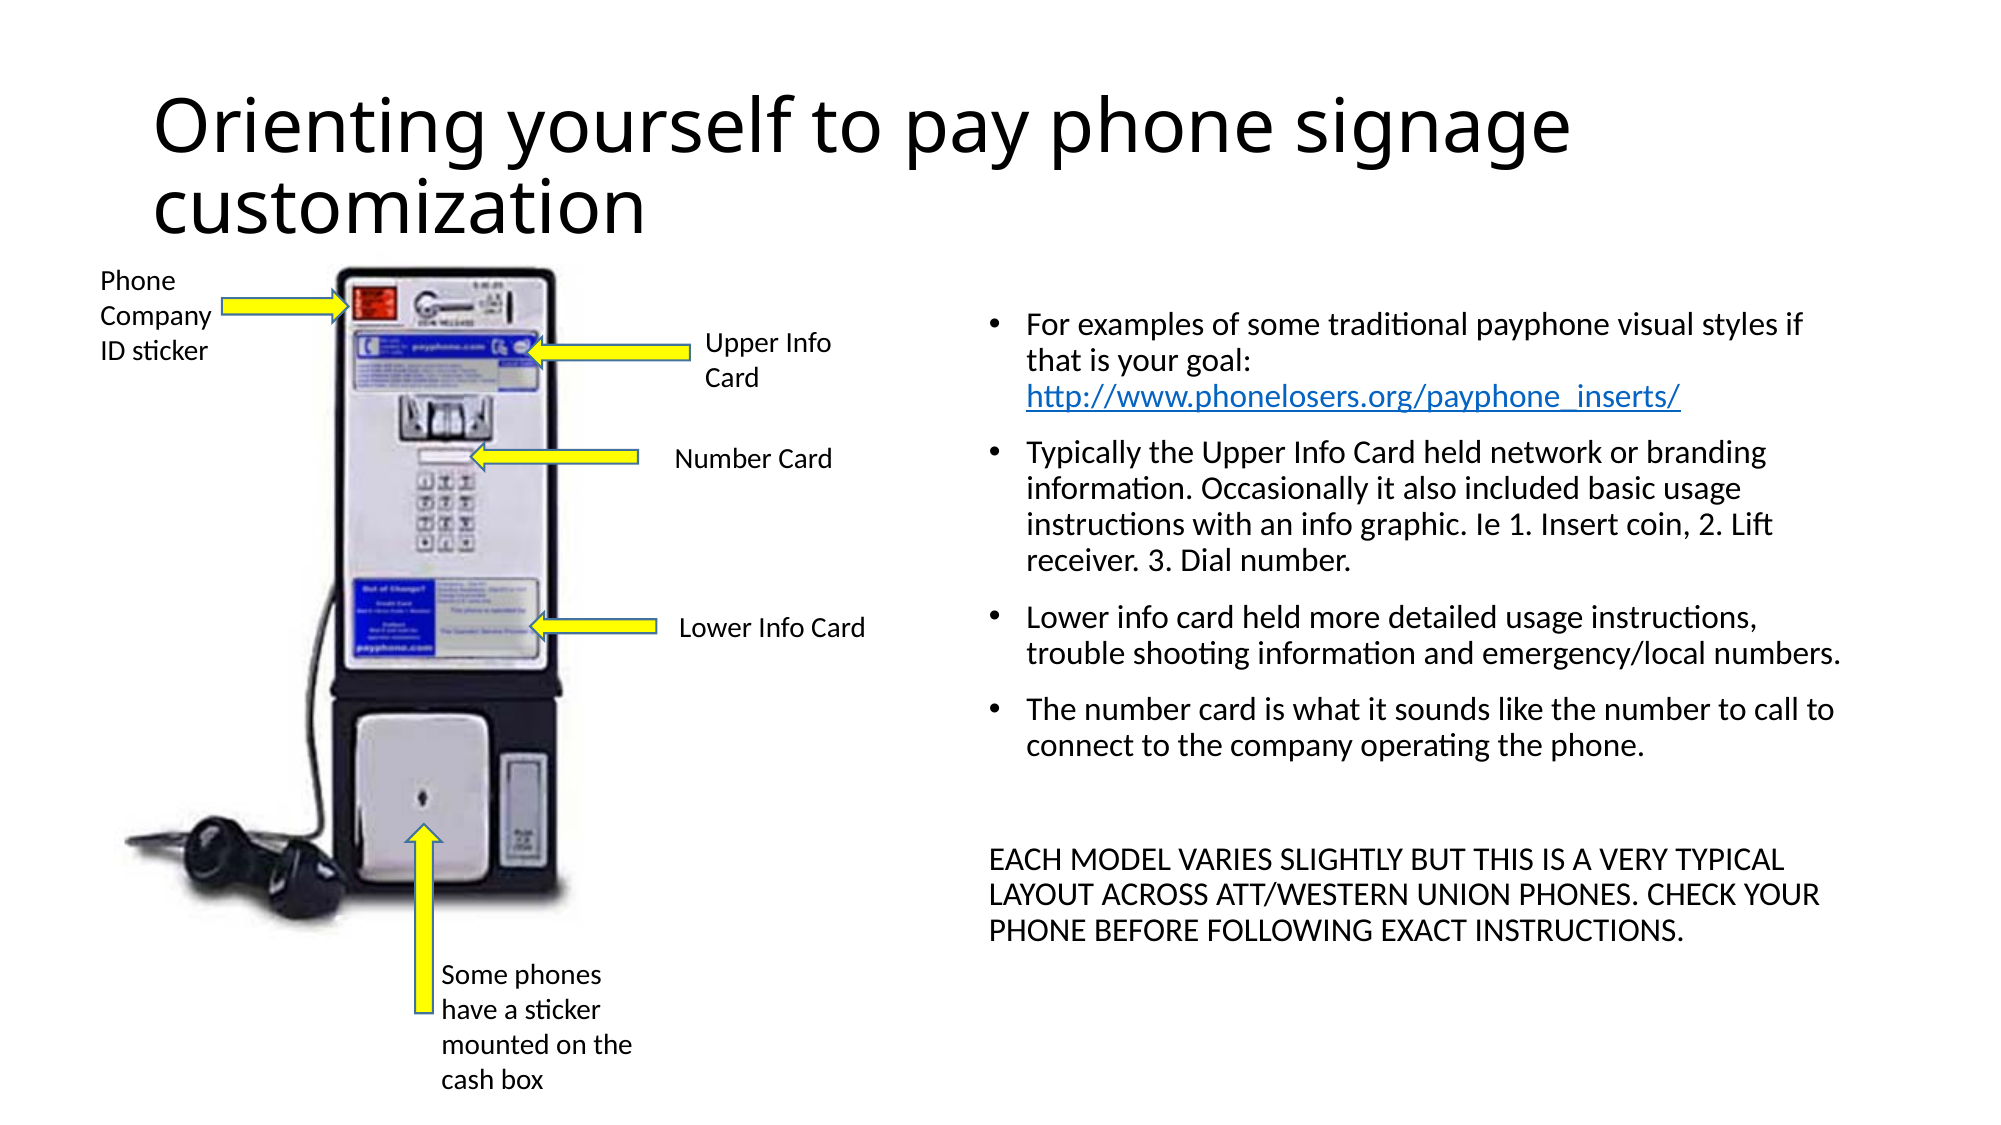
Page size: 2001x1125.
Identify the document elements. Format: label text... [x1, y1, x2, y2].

text_box Phone Company ID sticker [85, 254, 114, 374]
text_box Some phones have a sticker mounted on the cash box [426, 947, 657, 1103]
text_box [583, 343, 690, 362]
picture [114, 239, 583, 939]
text_box Number Card [659, 431, 865, 482]
text_box [583, 618, 658, 635]
text_box Upper Info Card [690, 316, 878, 401]
title Orienting yourself to pay phone signage customization [137, 59, 1863, 278]
text_box [583, 448, 640, 465]
text_box Lower Info Card [664, 600, 895, 651]
list For examples of some traditional payphone visual styles if that is your goal: http://www.phonelosers.org/payphone_inserts/ Typically the Upper Info Card held network or branding information. Occasionally it also included basic usage instructions with an info graphic. Ie 1. Insert coin, 2. Lift receiver. 3. Dial number. Lower info card held more detailed usage instructions, trouble shooting information and emergency/local numbers. The number card is what it sounds like the number to call to connect to the company operating the phone. EACH MODEL VARIES SLIGHTLY BUT THIS IS A VERY TYPICAL LAYOUT ACROSS ATT/WESTERN UNION PHONES. CHECK YOUR PHONE BEFORE FOLLOWING EXACT INSTRUCTIONS. [973, 299, 1863, 1014]
text_box [414, 939, 434, 1015]
